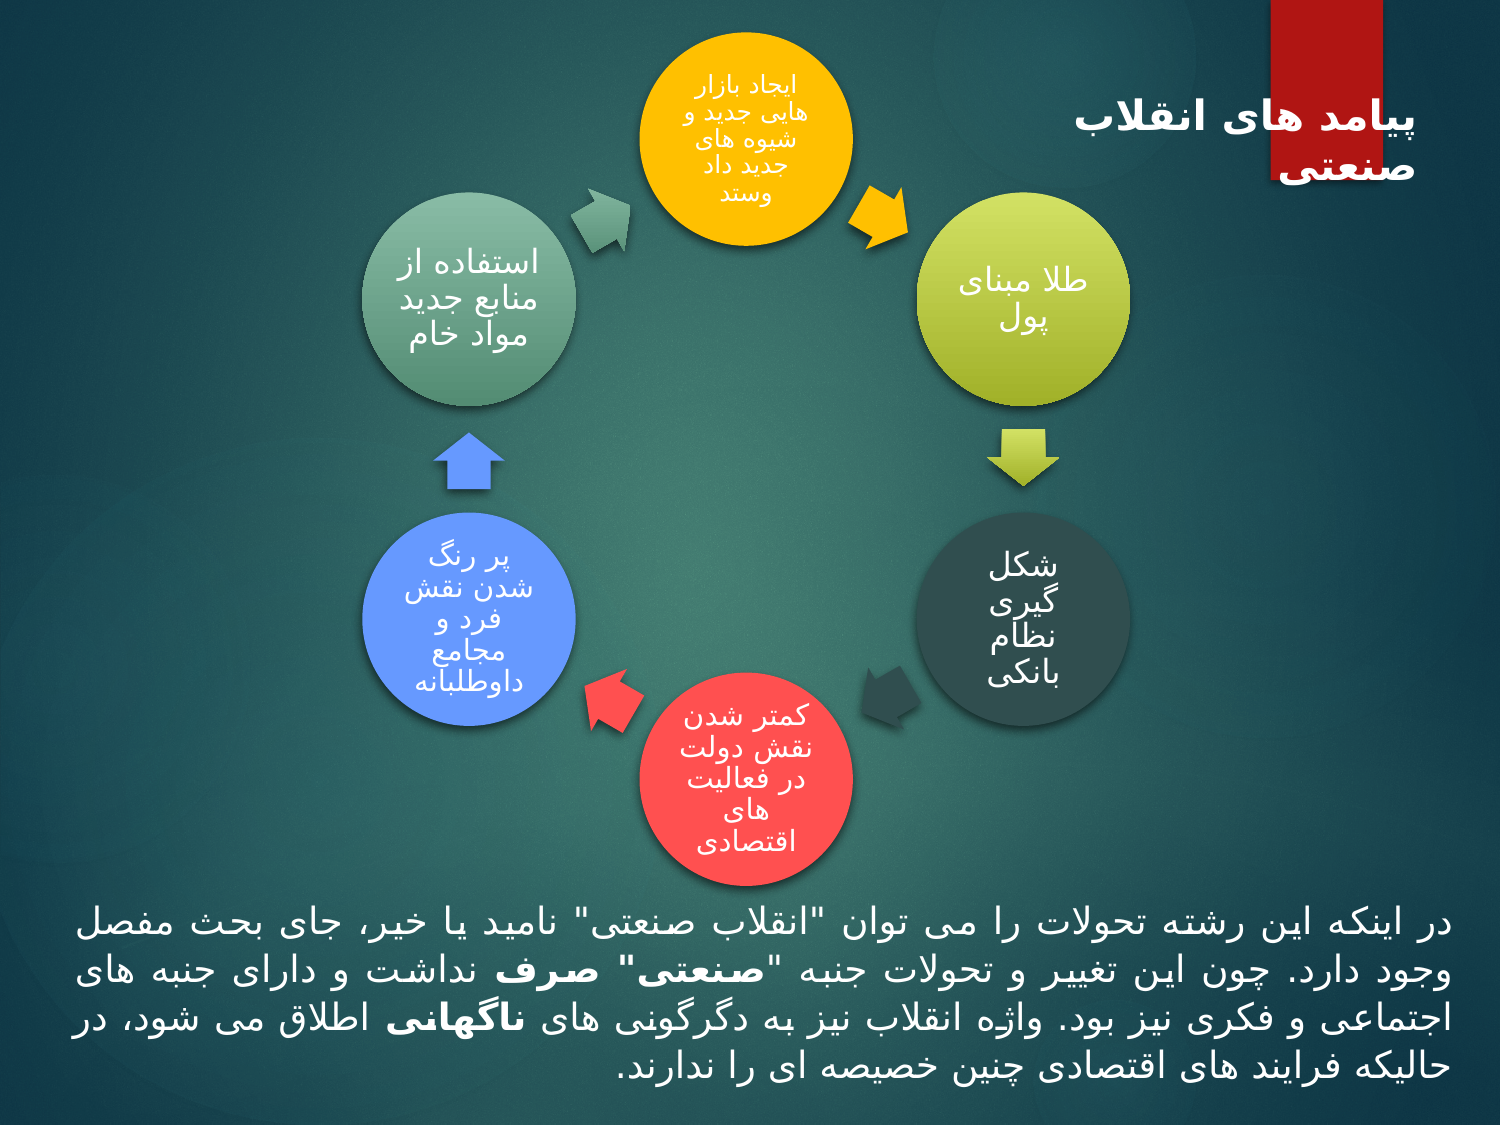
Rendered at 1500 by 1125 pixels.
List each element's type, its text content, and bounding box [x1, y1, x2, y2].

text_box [144, 31, 1349, 887]
text_box پیامد های انقلاب صنعتی [1354, 81, 1432, 197]
text_box در اینکه این رشته تحولات را می توان "انقلاب صنعتی" نامید یا خیر، جای بحث مفصل وجود دارد. چون این تغییر و تحولات جنبه "صنعتی" صرف نداشت و دارای جنبه های اجتماعی و فکری نیز بود. واژه انقلاب نیز به دگرگونی های ناگهانی اطلاق می شود، در حالیکه فرایند های اقتصادی چنین خصیصه ای را ندارند. [57, 886, 1468, 1094]
